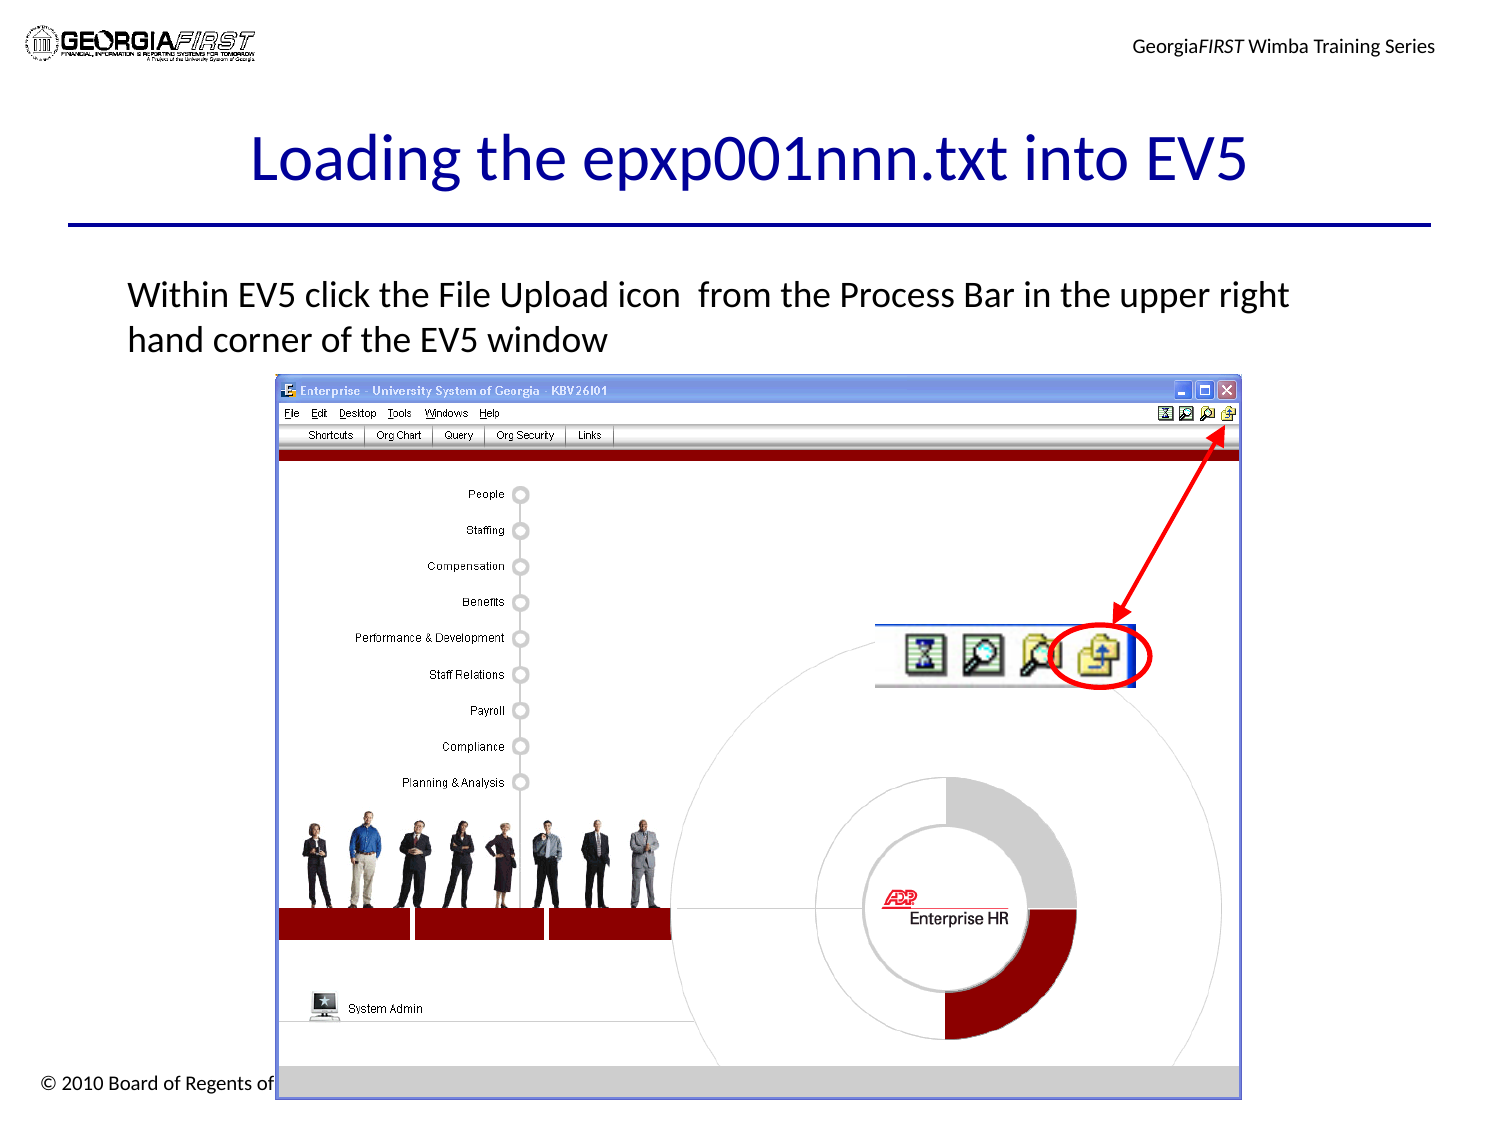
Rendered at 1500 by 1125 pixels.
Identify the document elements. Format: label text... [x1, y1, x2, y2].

title Loading the epxp001nnn.txt into EV5 [75, 75, 1425, 233]
picture [274, 374, 1242, 1100]
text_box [1068, 468, 1270, 582]
picture [24, 24, 255, 63]
text_box Within EV5 click the File Upload icon from the Process Bar in the upper right hand corner of the EV5 window [112, 262, 1363, 368]
